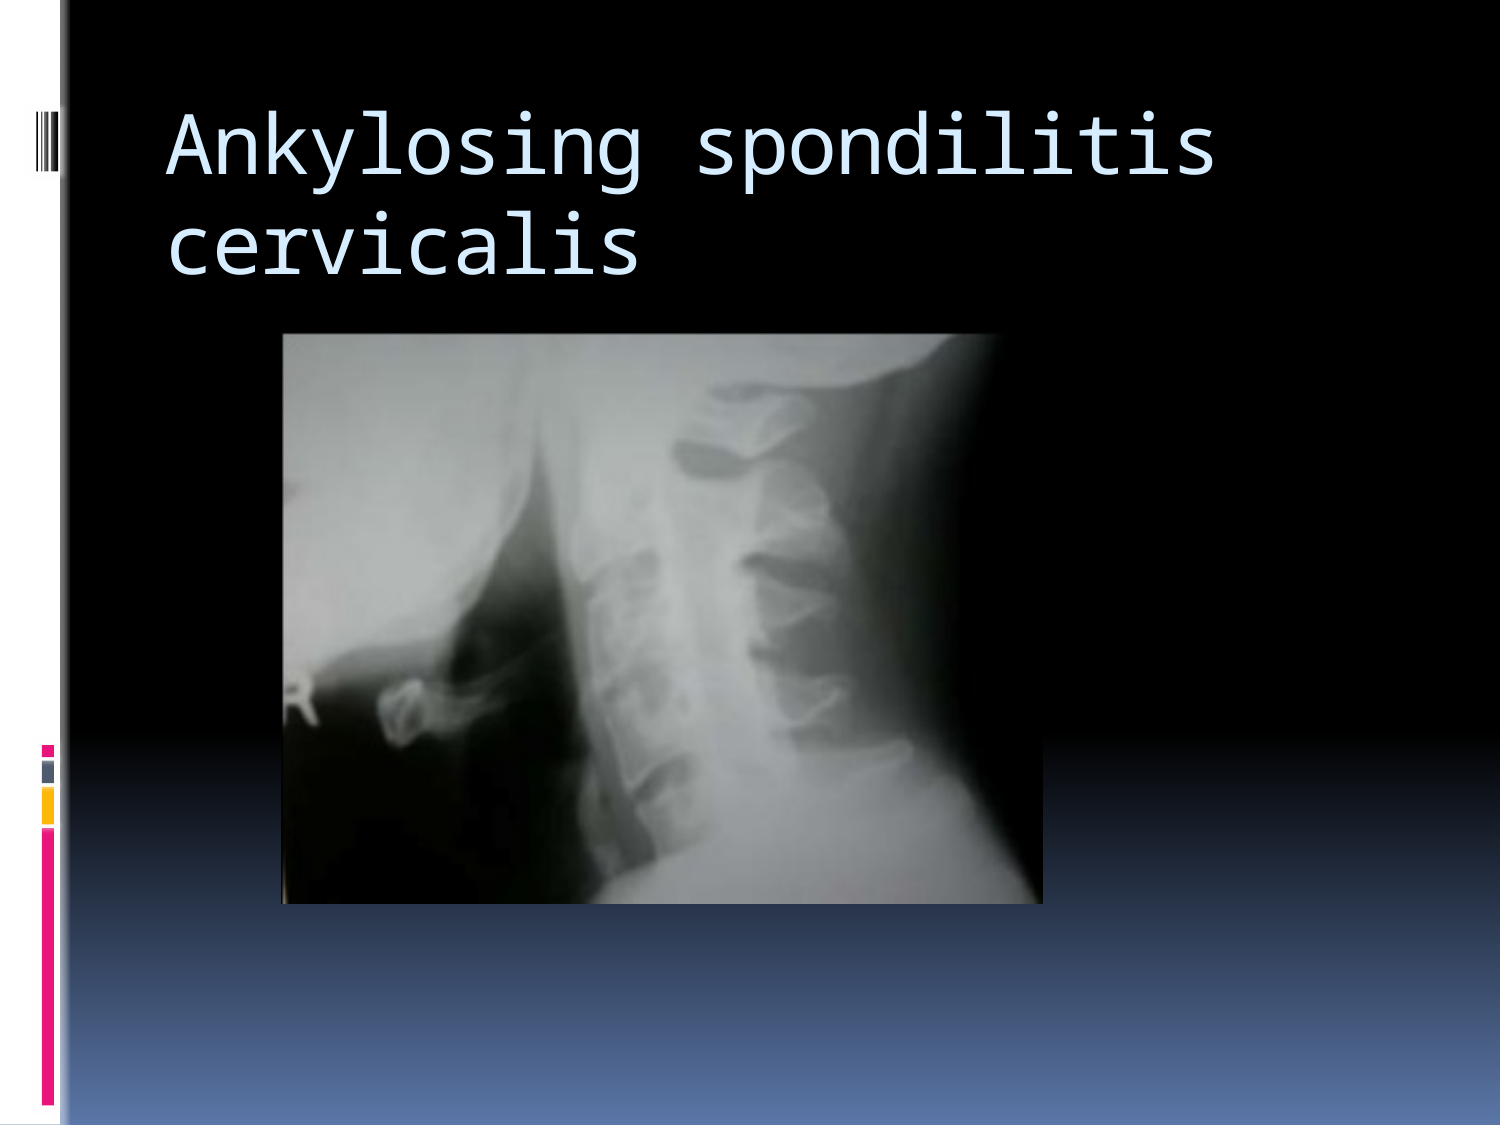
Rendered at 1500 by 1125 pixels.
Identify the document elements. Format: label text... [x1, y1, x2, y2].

title Ankylosing spondilitis cervicalis [150, 83, 1425, 234]
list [280, 331, 1044, 904]
